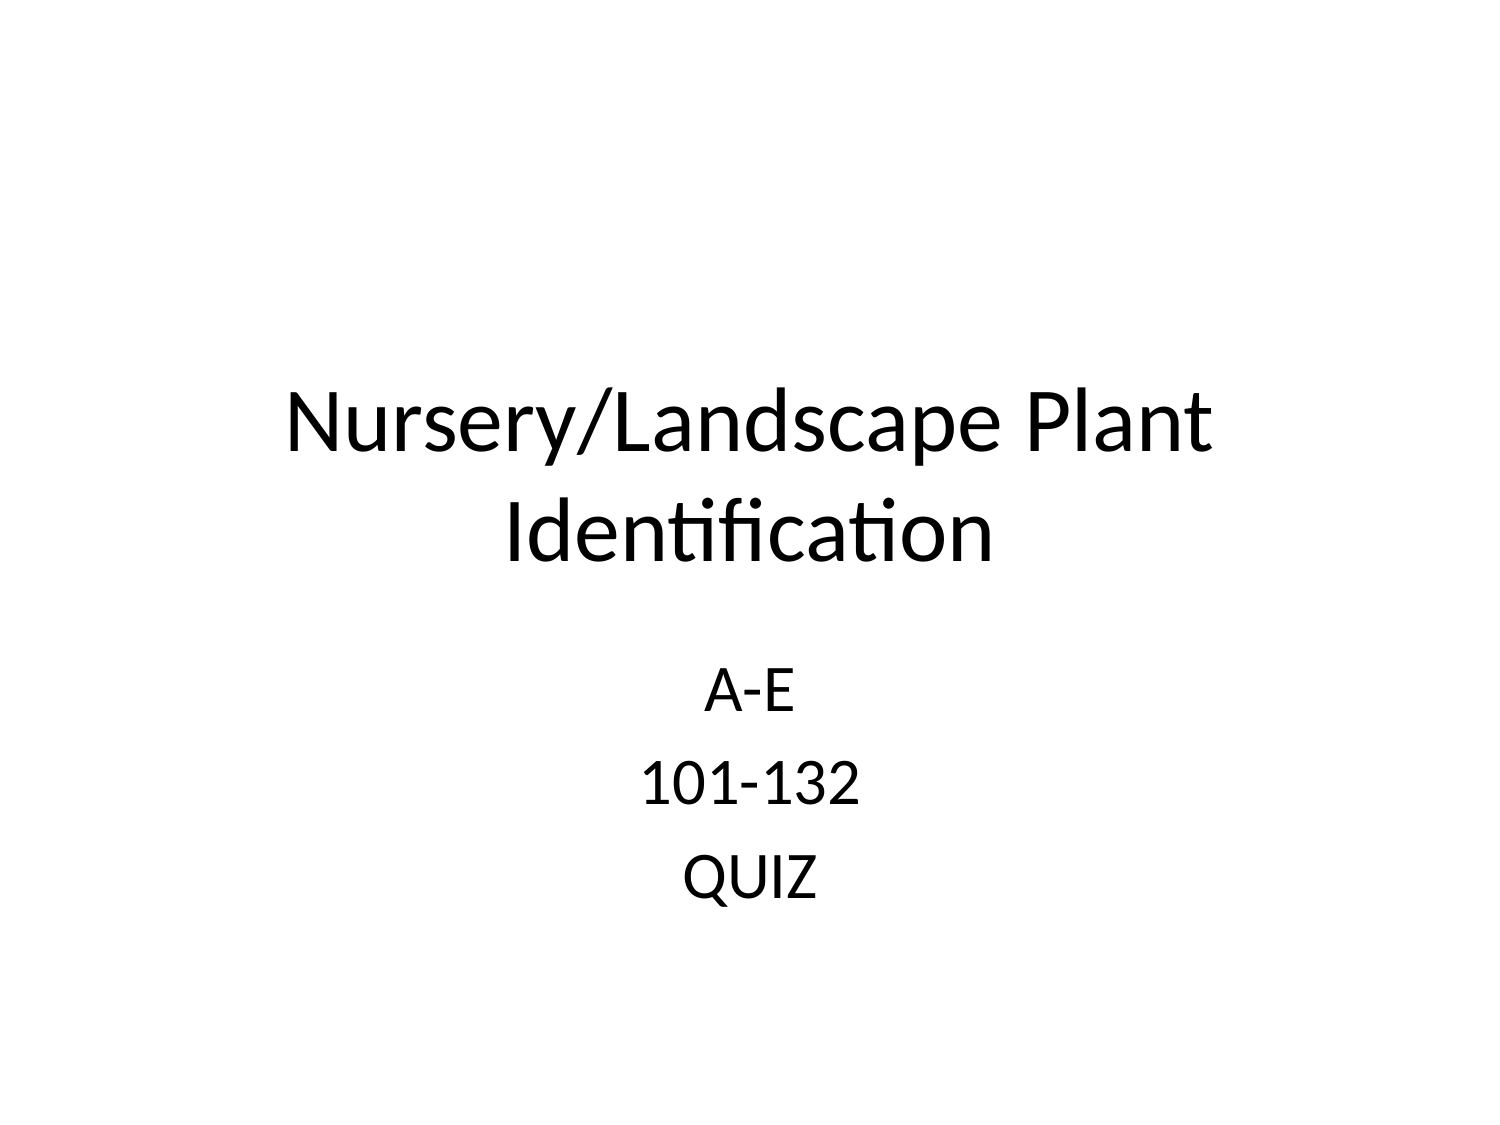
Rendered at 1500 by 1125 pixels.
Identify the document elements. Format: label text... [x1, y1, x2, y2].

subtitle A-E 101-132 QUIZ [225, 637, 1275, 925]
title Nursery/Landscape Plant Identification [112, 349, 1388, 591]
